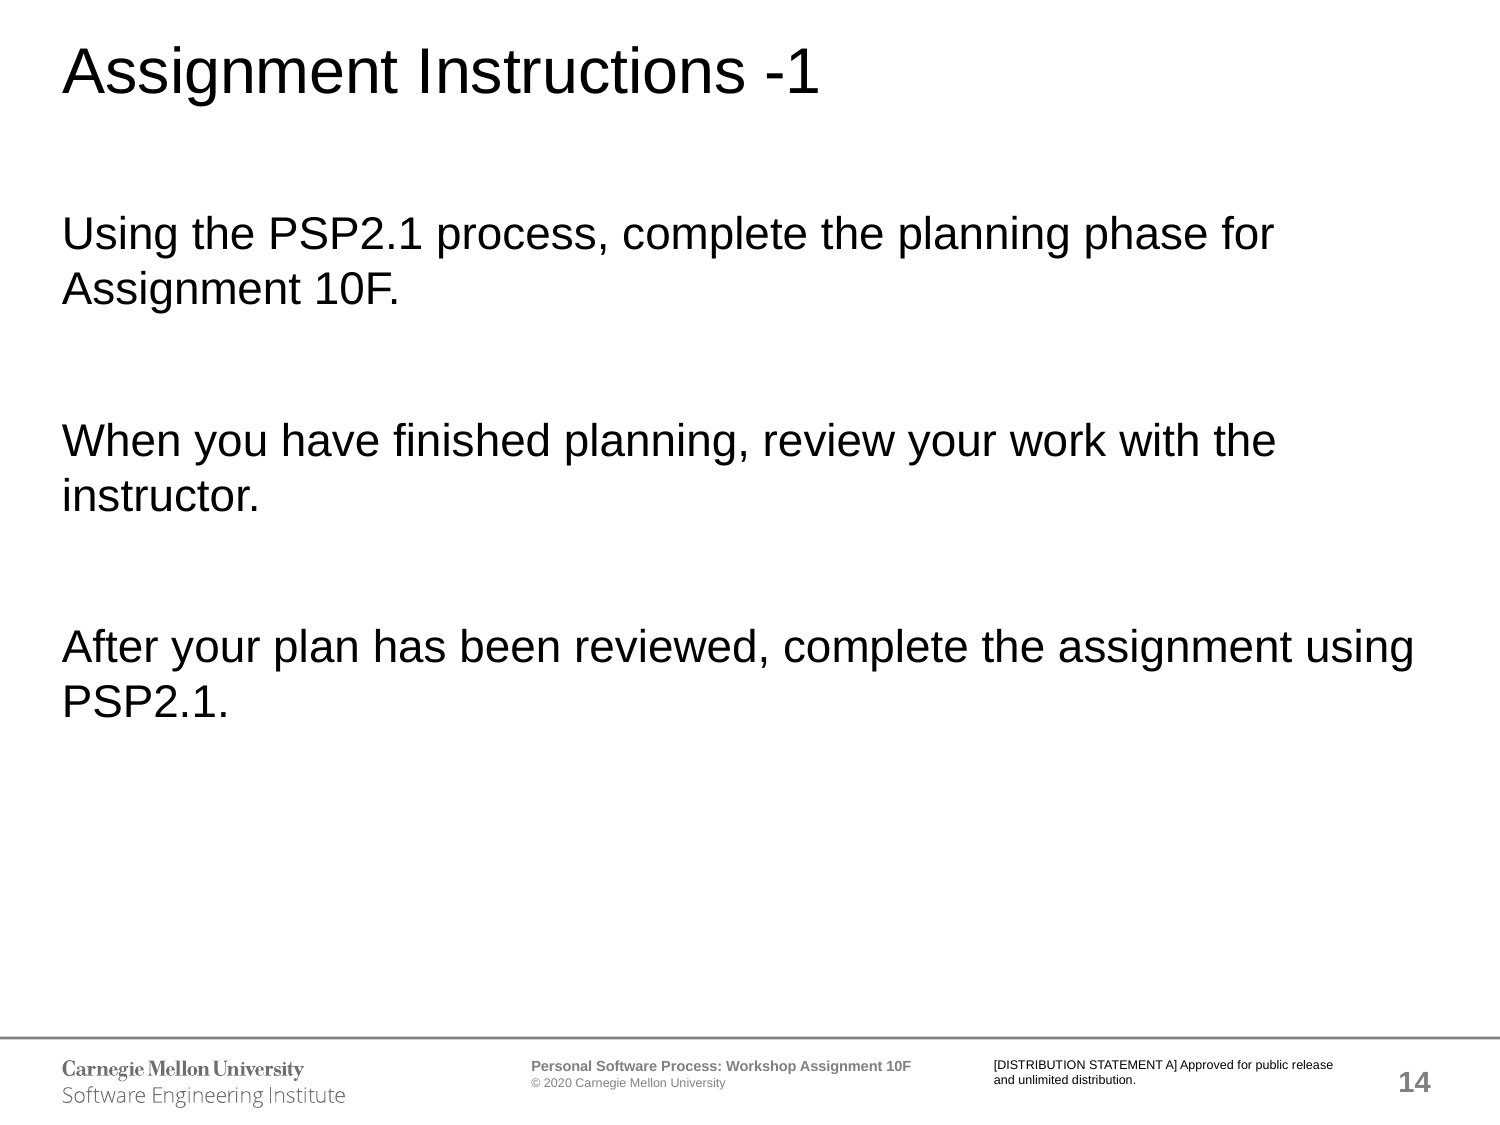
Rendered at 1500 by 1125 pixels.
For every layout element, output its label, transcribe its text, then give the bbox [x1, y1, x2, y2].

title Assignment Instructions -1 [62, 37, 1338, 182]
list Using the PSP2.1 process, complete the planning phase for Assignment 10F. When you have finished planning, review your work with the instructor. After your plan has been reviewed, complete the assignment using PSP2.1. [43, 195, 1449, 946]
